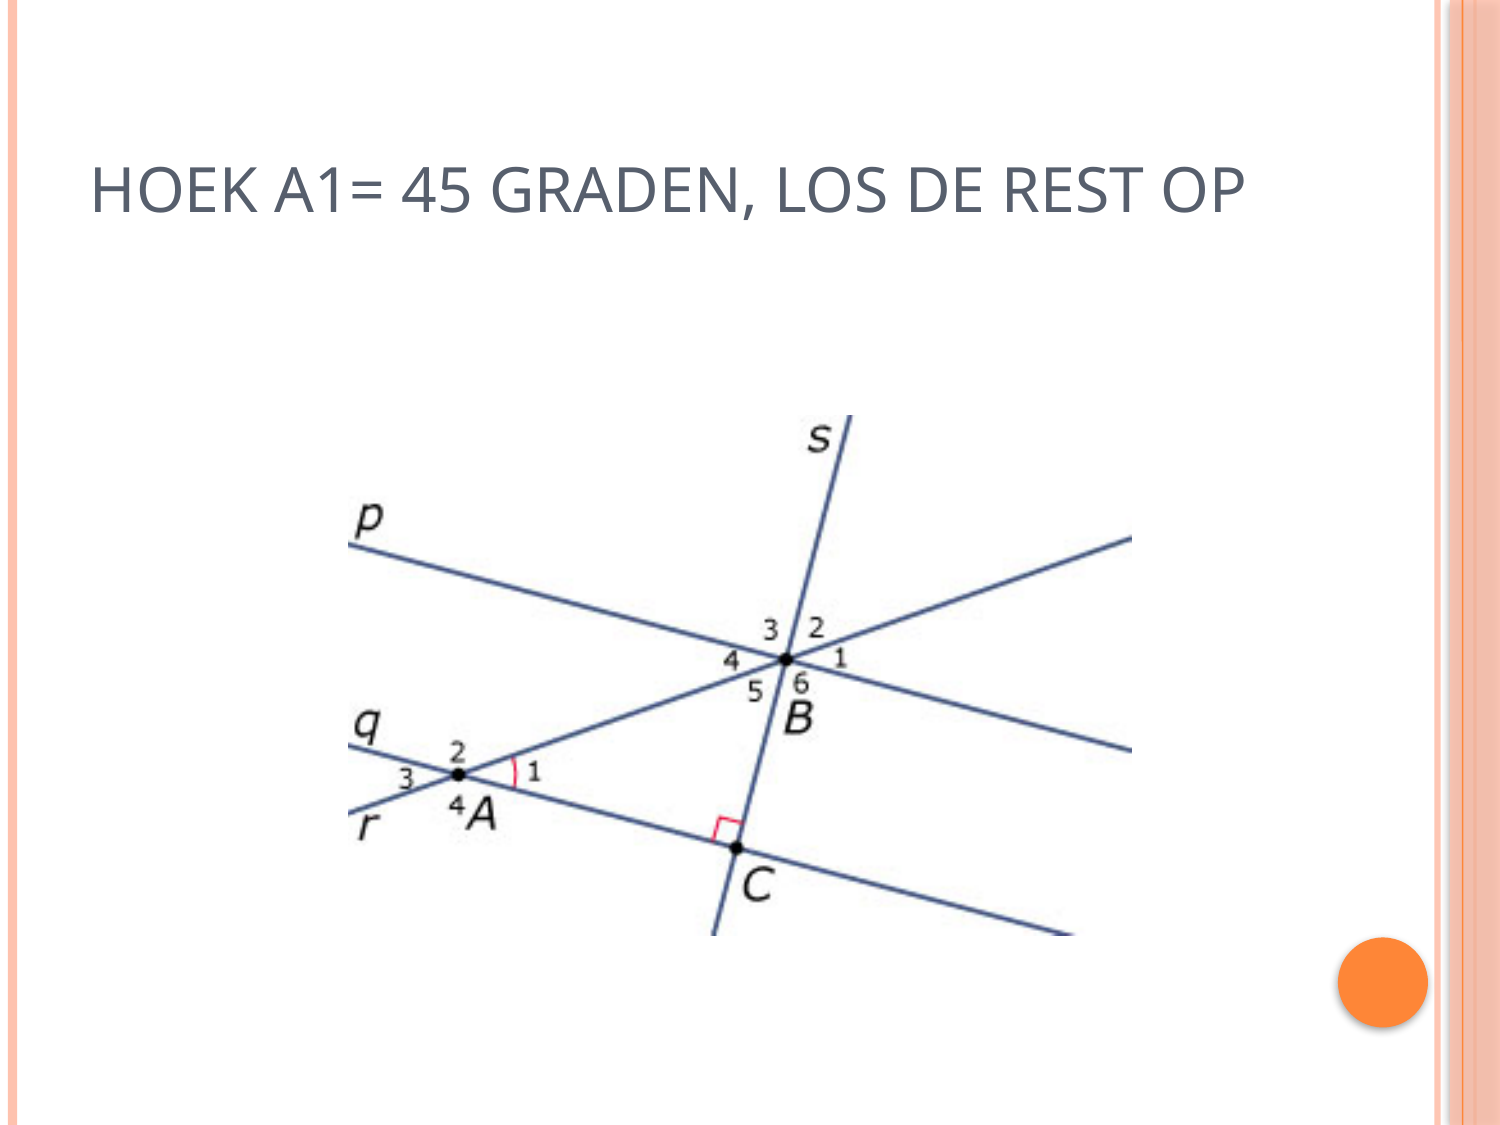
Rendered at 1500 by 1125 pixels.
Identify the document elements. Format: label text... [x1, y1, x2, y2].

title Hoek A1= 45 graden, los de rest op [75, 45, 1300, 233]
picture [347, 415, 1133, 937]
